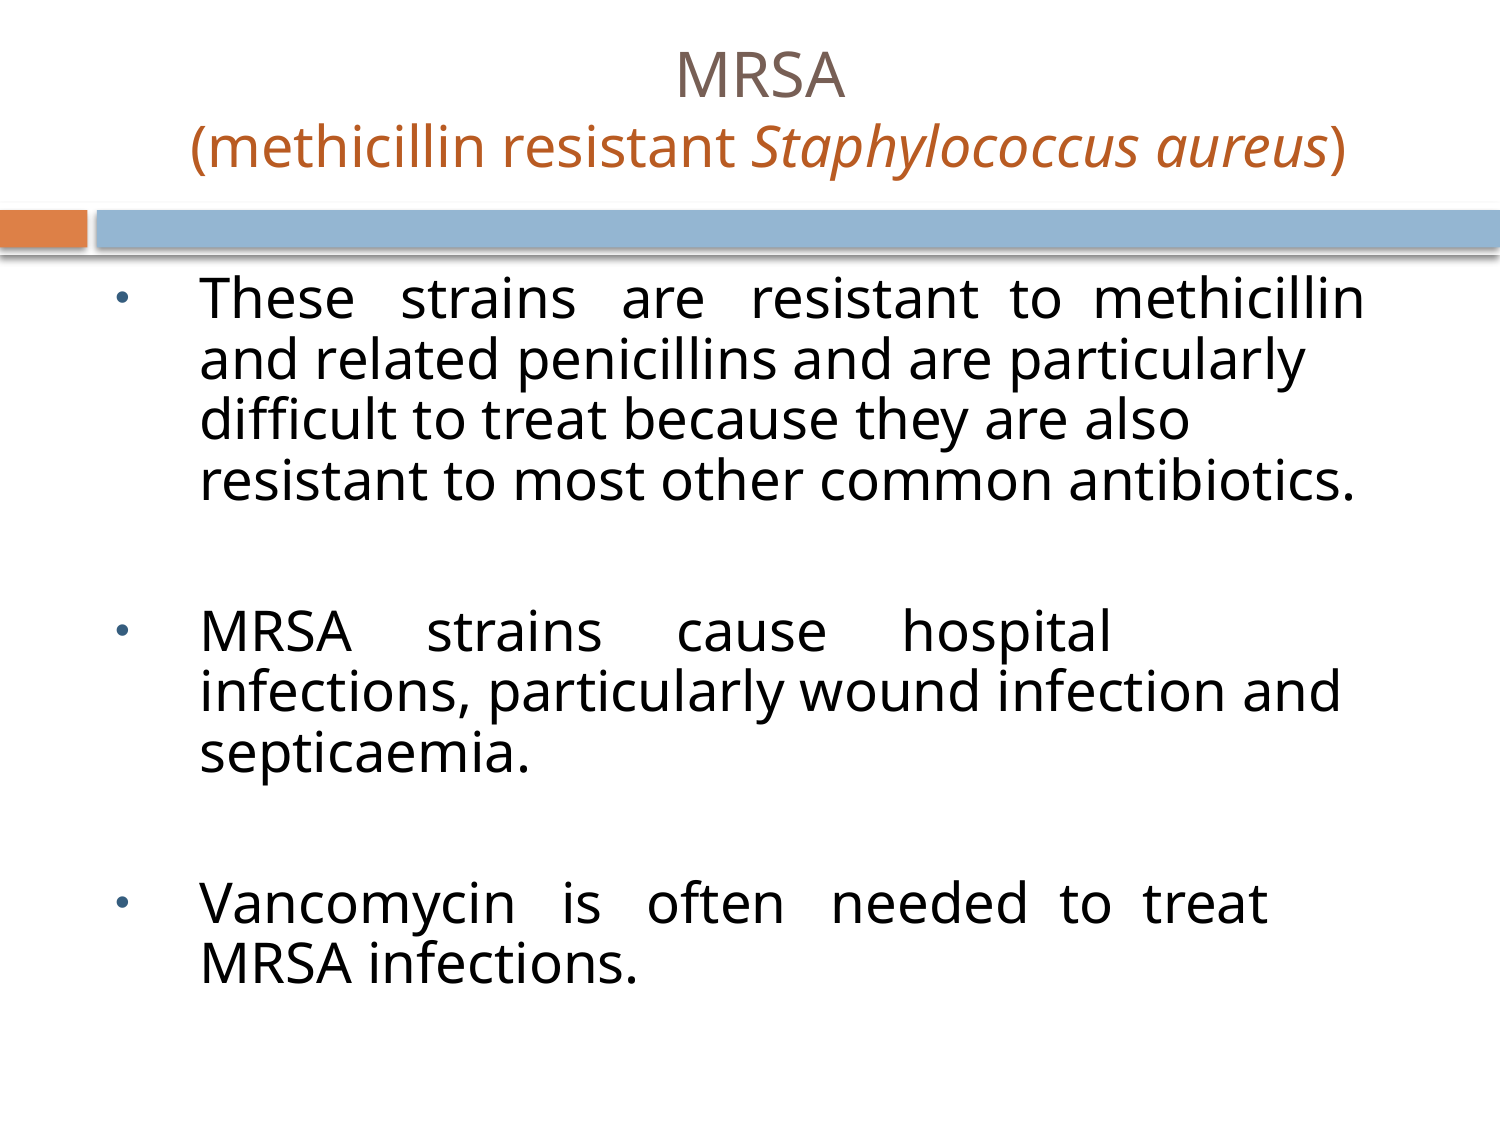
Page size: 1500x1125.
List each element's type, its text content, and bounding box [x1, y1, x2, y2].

title MRSA (methicillin resistant Staphylococcus aureus) [99, 24, 1438, 188]
list These strains are resistant to methicillin and related penicillins and are particularly difficult to treat because they are also resistant to most other common antibiotics. MRSA strains cause hospital infections, particularly wound infection and septicaemia. Vancomycin is often needed to treat MRSA infections. [100, 262, 1438, 1000]
